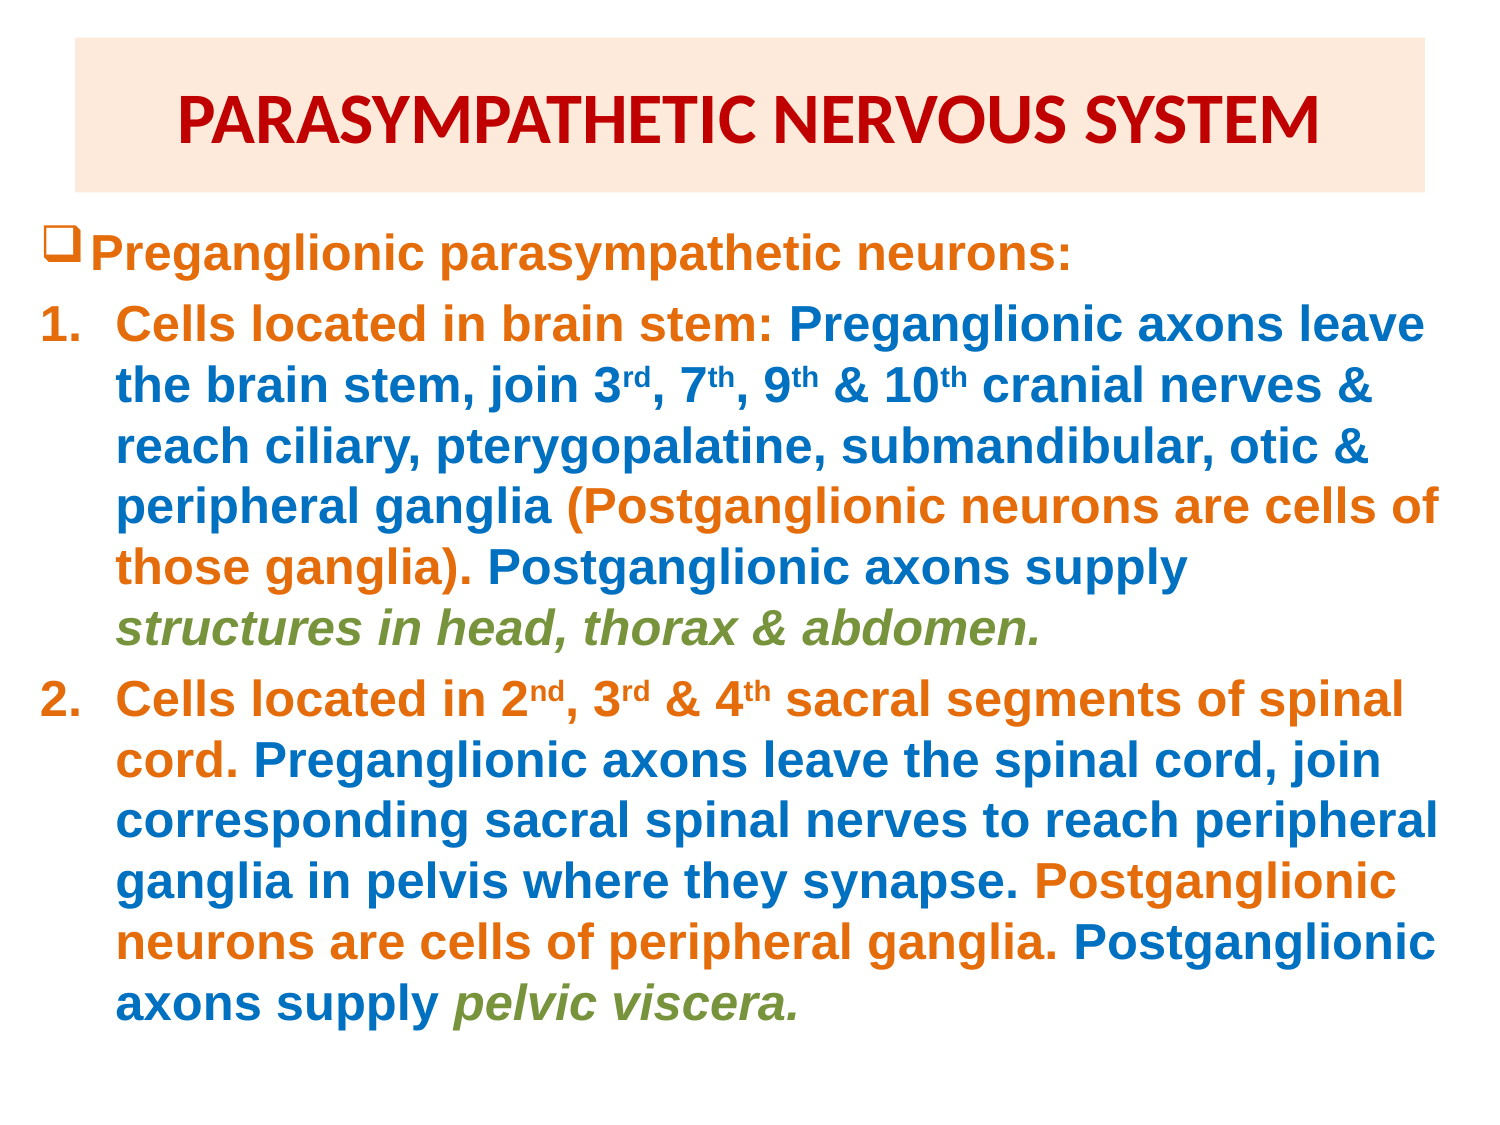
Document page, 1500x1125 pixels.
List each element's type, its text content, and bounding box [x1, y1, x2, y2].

list Preganglionic parasympathetic neurons: Cells located in brain stem: Preganglionic axons leave the brain stem, join 3rd, 7th, 9th & 10th cranial nerves & reach ciliary, pterygopalatine, submandibular, otic & peripheral ganglia (Postganglionic neurons are cells of those ganglia). Postganglionic axons supply structures in head, thorax & abdomen. Cells located in 2nd, 3rd & 4th sacral segments of spinal cord. Preganglionic axons leave the spinal cord, join corresponding sacral spinal nerves to reach peripheral ganglia in pelvis where they synapse. Postganglionic neurons are cells of peripheral ganglia. Postganglionic axons supply pelvic viscera. [24, 212, 1463, 1100]
title PARASYMPATHETIC NERVOUS SYSTEM [75, 37, 1425, 193]
